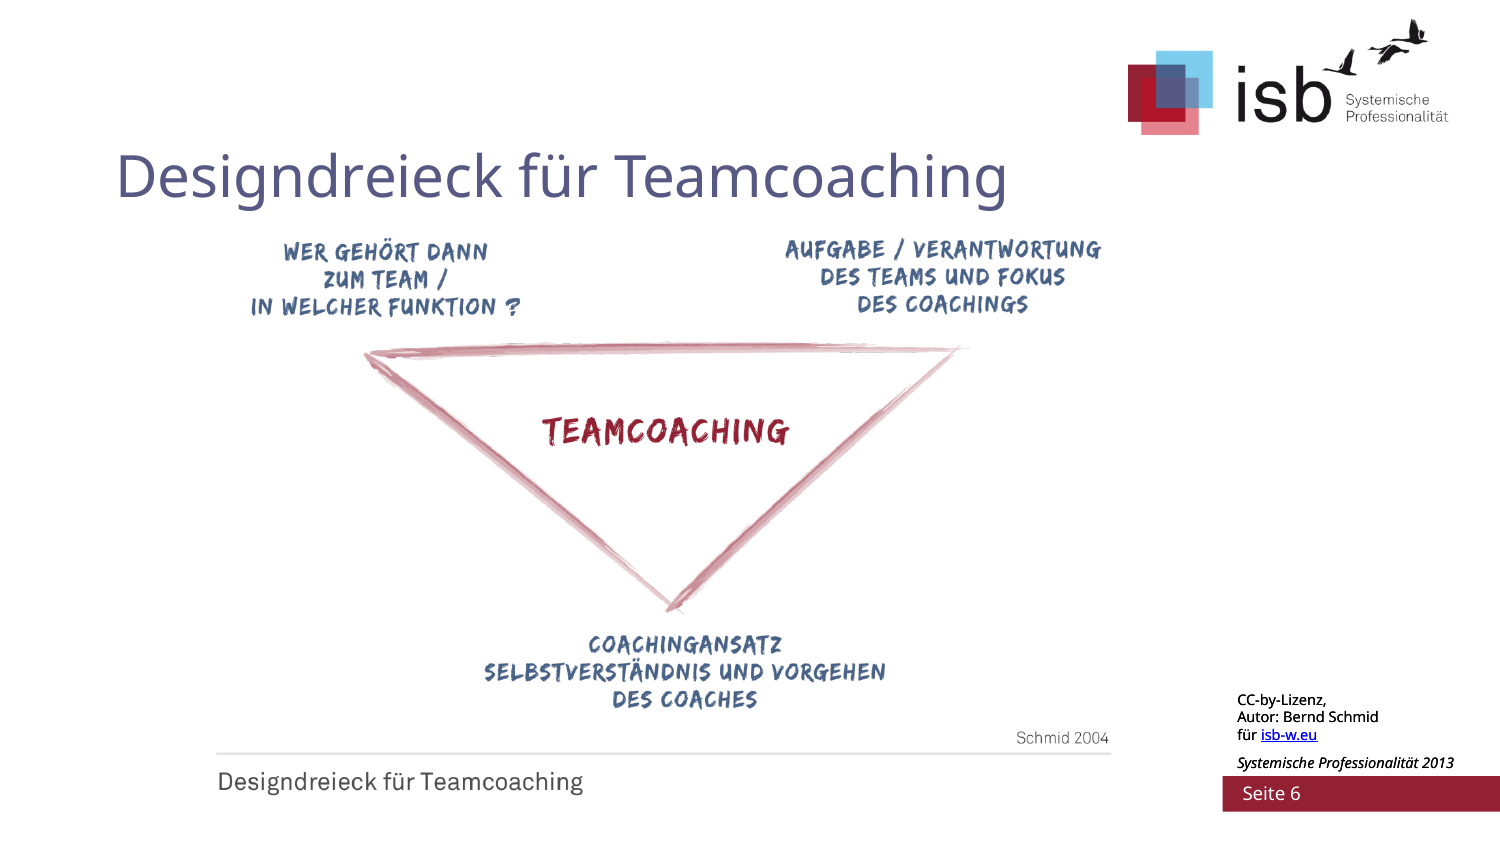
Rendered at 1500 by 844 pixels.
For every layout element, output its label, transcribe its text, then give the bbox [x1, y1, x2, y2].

text_box CC-by-Lizenz, Autor: Bernd Schmid für isb-w.eu Systemische Professionalität 2013 [1222, 543, 1500, 844]
picture [1128, 14, 1461, 139]
title Designdreieck für Teamcoaching [100, 67, 1223, 281]
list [191, 185, 1131, 812]
